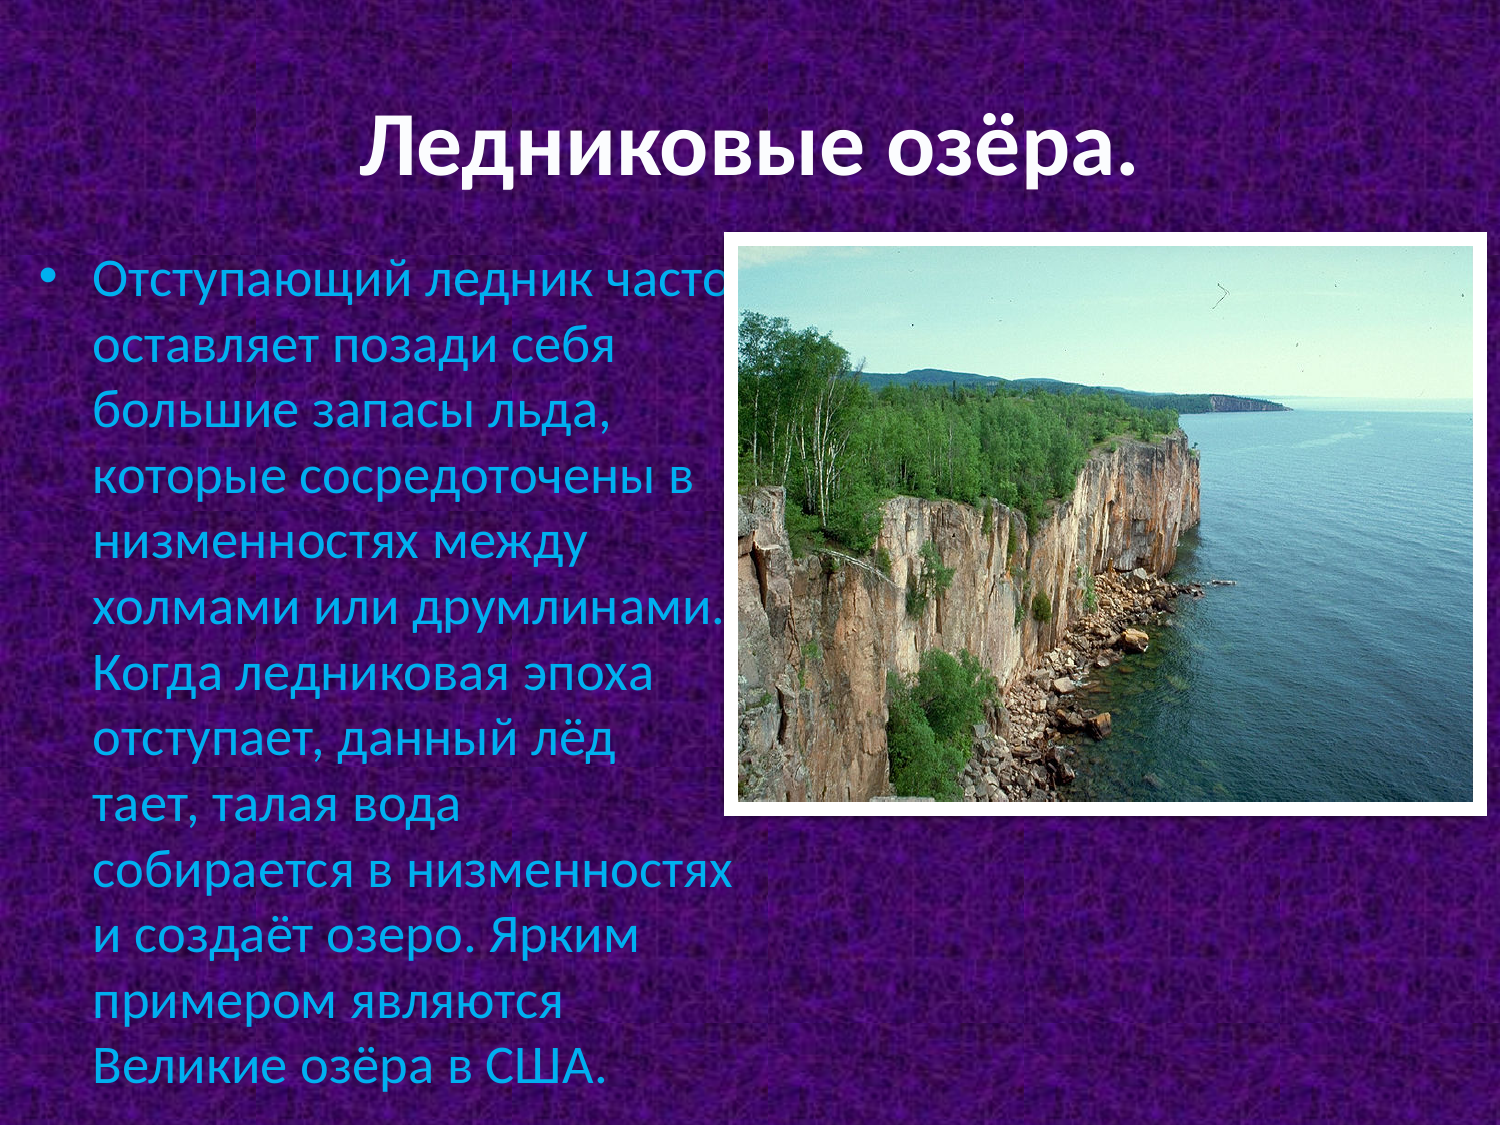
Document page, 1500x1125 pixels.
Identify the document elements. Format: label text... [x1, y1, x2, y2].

picture [0, 0, 1500, 1125]
picture [738, 245, 1473, 802]
list Отступающий ледник часто оставляет позади себя большие запасы льда, которые сосредоточены в низменностях между холмами или друмлинами. Когда ледниковая эпоха отступает, данный лёд тает, талая вода собирается в низменностях и создаёт озеро. Ярким примером являются Великие озёра в США. [23, 234, 750, 1125]
title Ледниковые озёра. [75, 45, 1425, 233]
